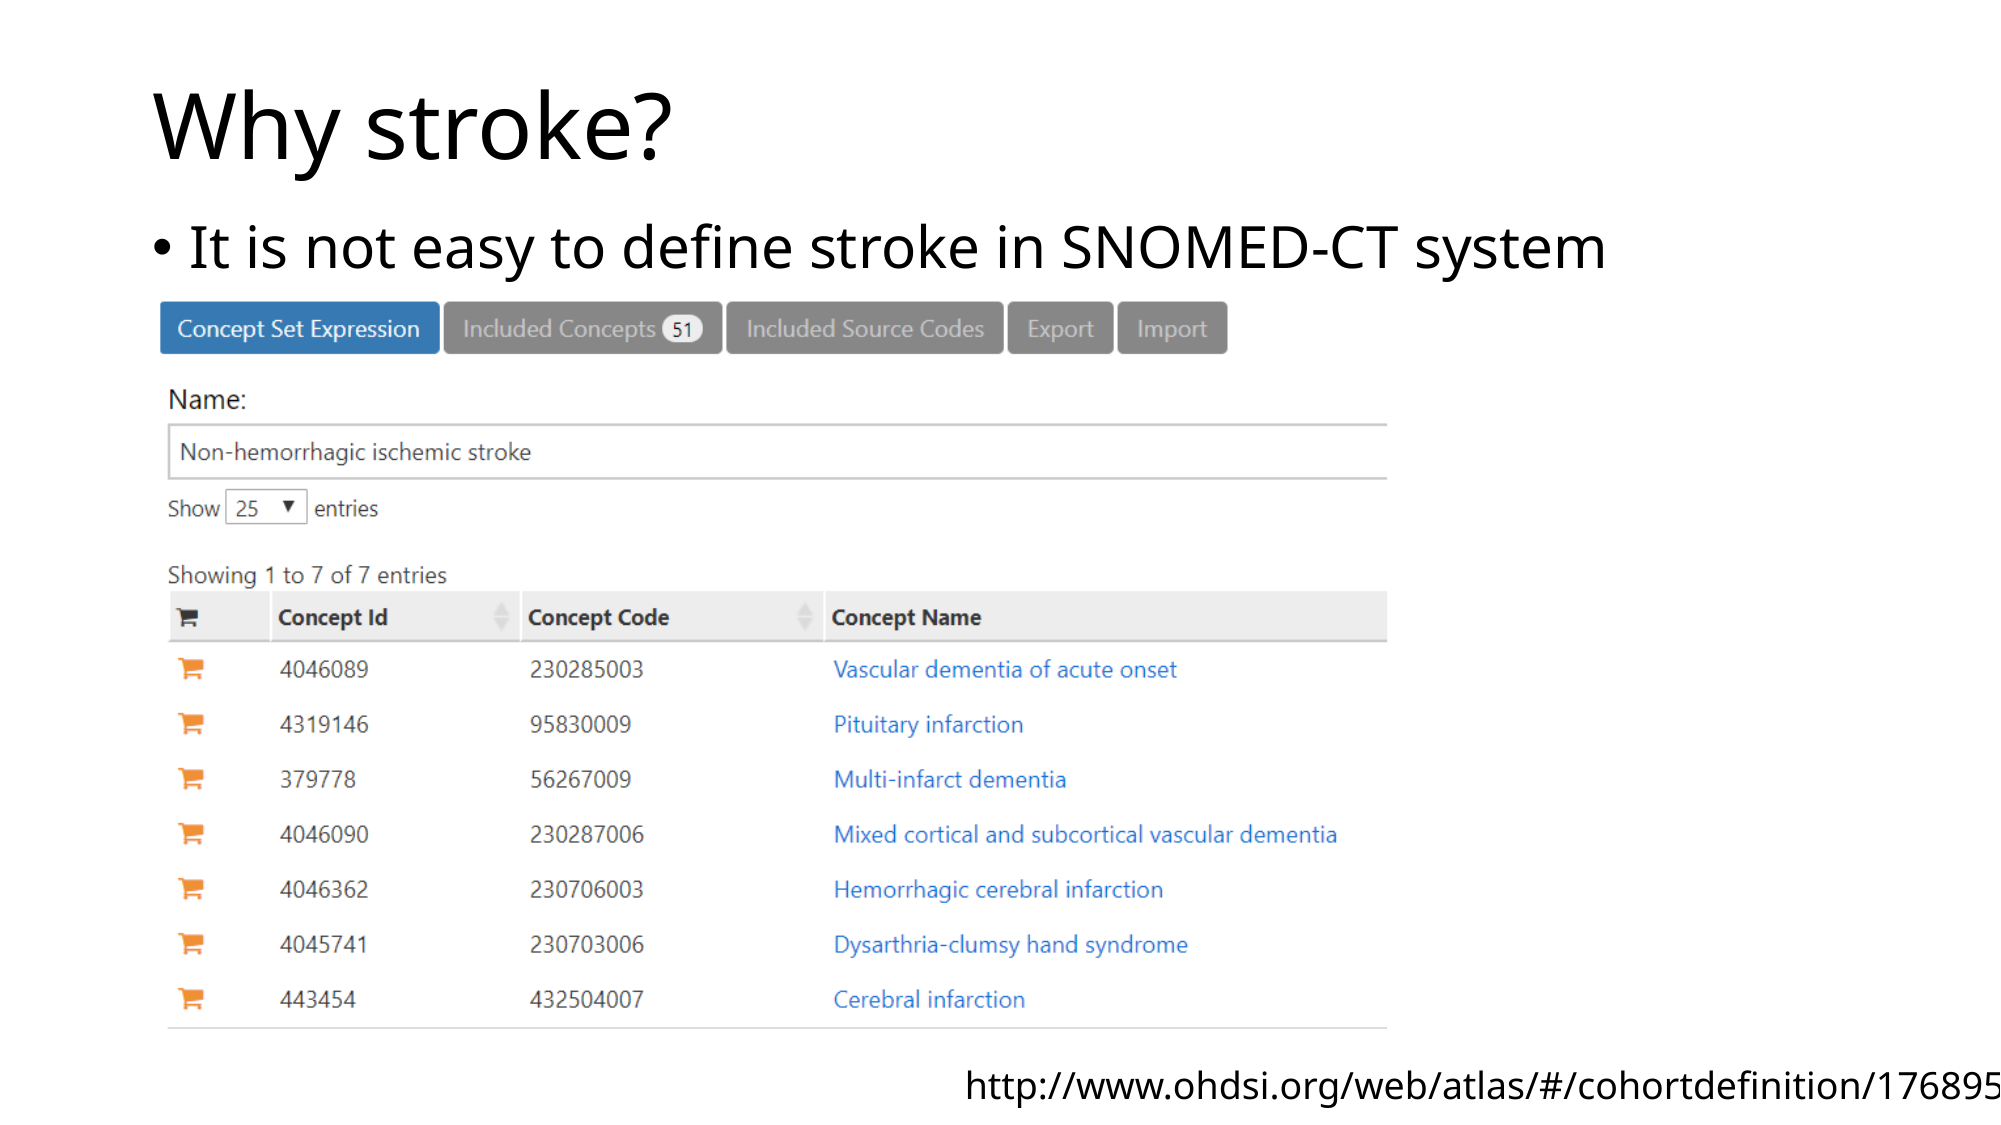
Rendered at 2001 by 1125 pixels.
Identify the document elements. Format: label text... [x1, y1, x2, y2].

text_box http://www.ohdsi.org/web/atlas/#/cohortdefinition/1768950 [950, 1054, 2000, 1115]
picture [160, 286, 1388, 1055]
list It is not easy to define stroke in SNOMED-CT system [137, 210, 1863, 1014]
title Why stroke? [137, 20, 1863, 210]
